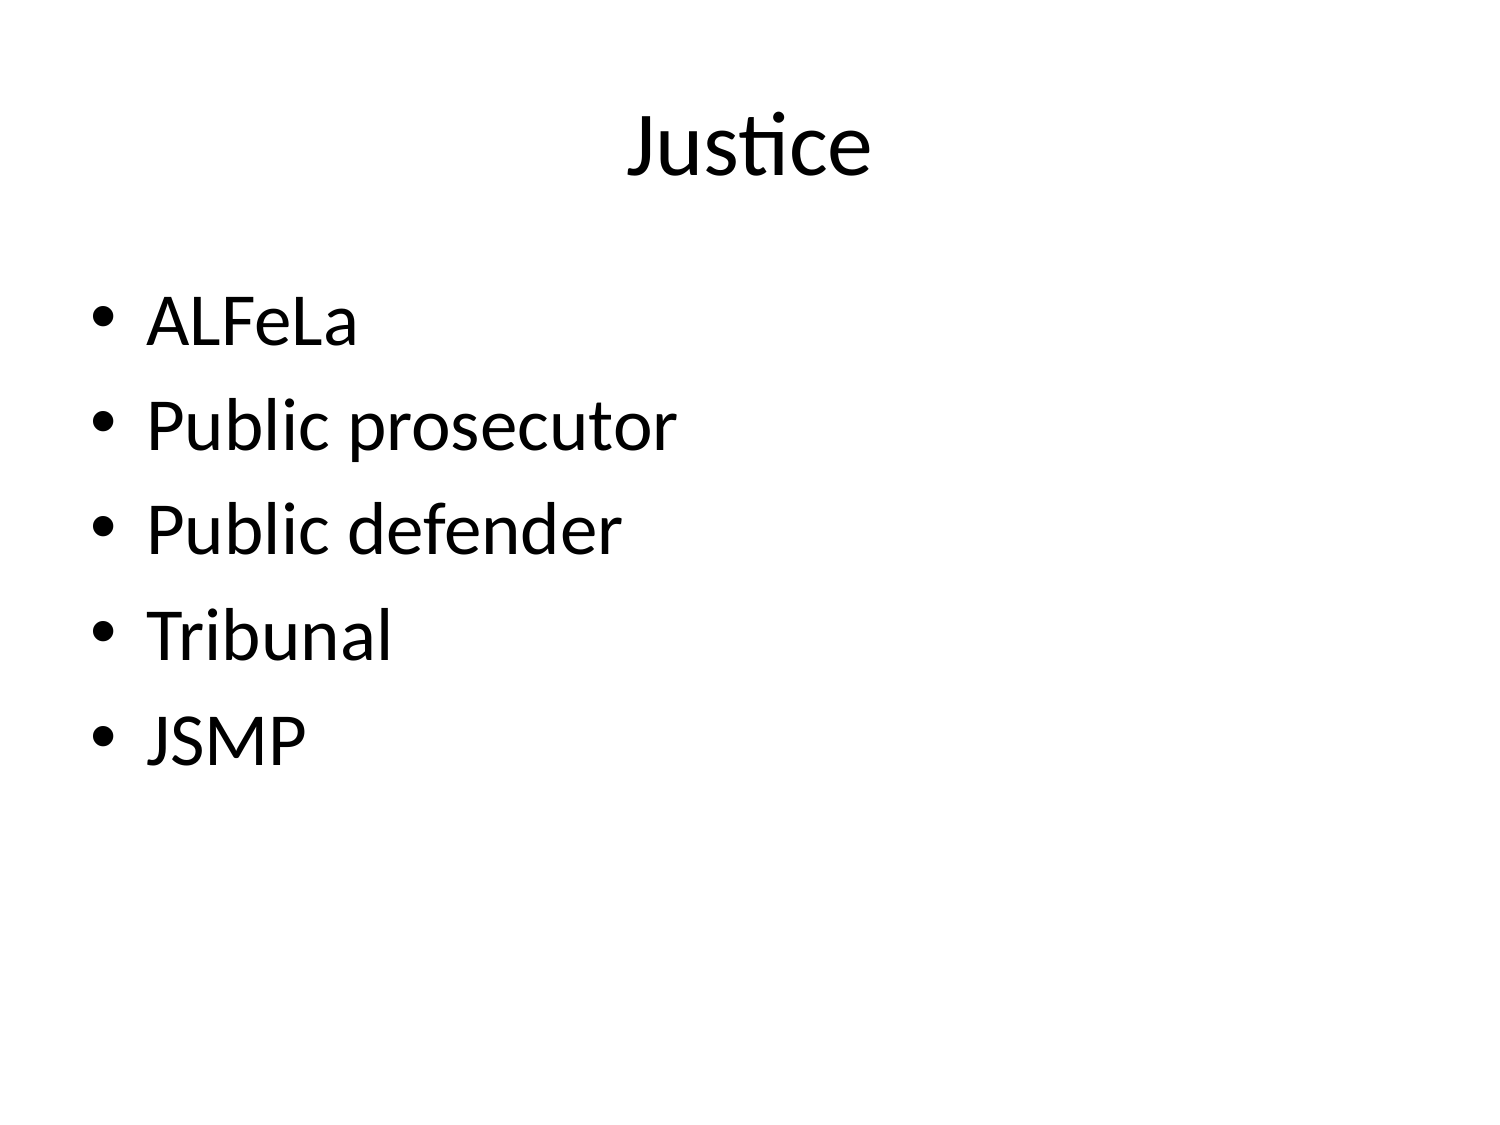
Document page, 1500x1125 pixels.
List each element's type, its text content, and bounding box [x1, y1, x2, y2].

list ALFeLa Public prosecutor Public defender Tribunal JSMP [75, 262, 1425, 1005]
title Justice [75, 45, 1425, 233]
